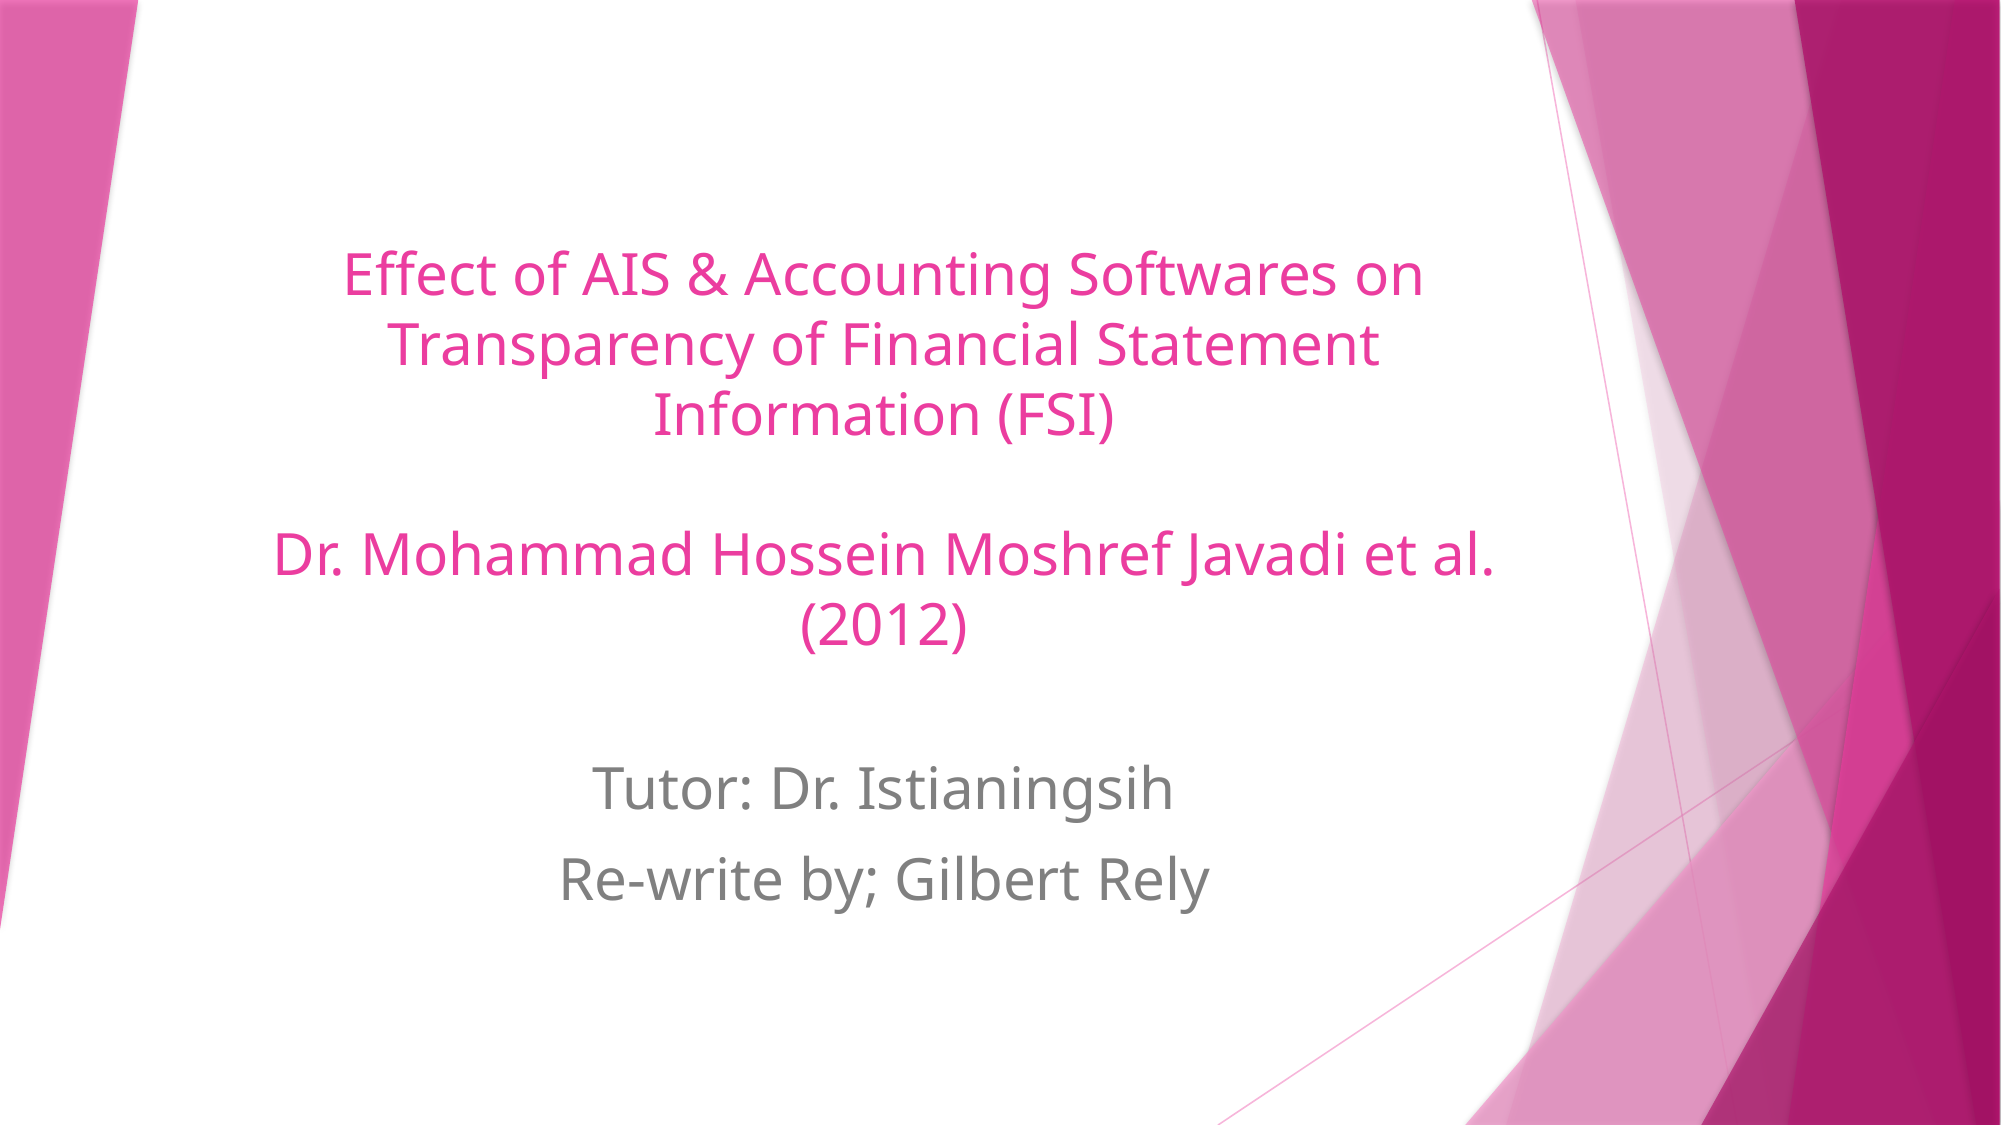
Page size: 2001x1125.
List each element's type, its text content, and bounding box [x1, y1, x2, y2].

subtitle Tutor: Dr. Istianingsih Re-write by; Gilbert Rely [247, 743, 1522, 919]
title Effect of AIS & Accounting Softwares on Transparency of Financial Statement Information (FSI) Dr. Mohammad Hossein Moshref Javadi et al. (2012) [247, 152, 1522, 665]
